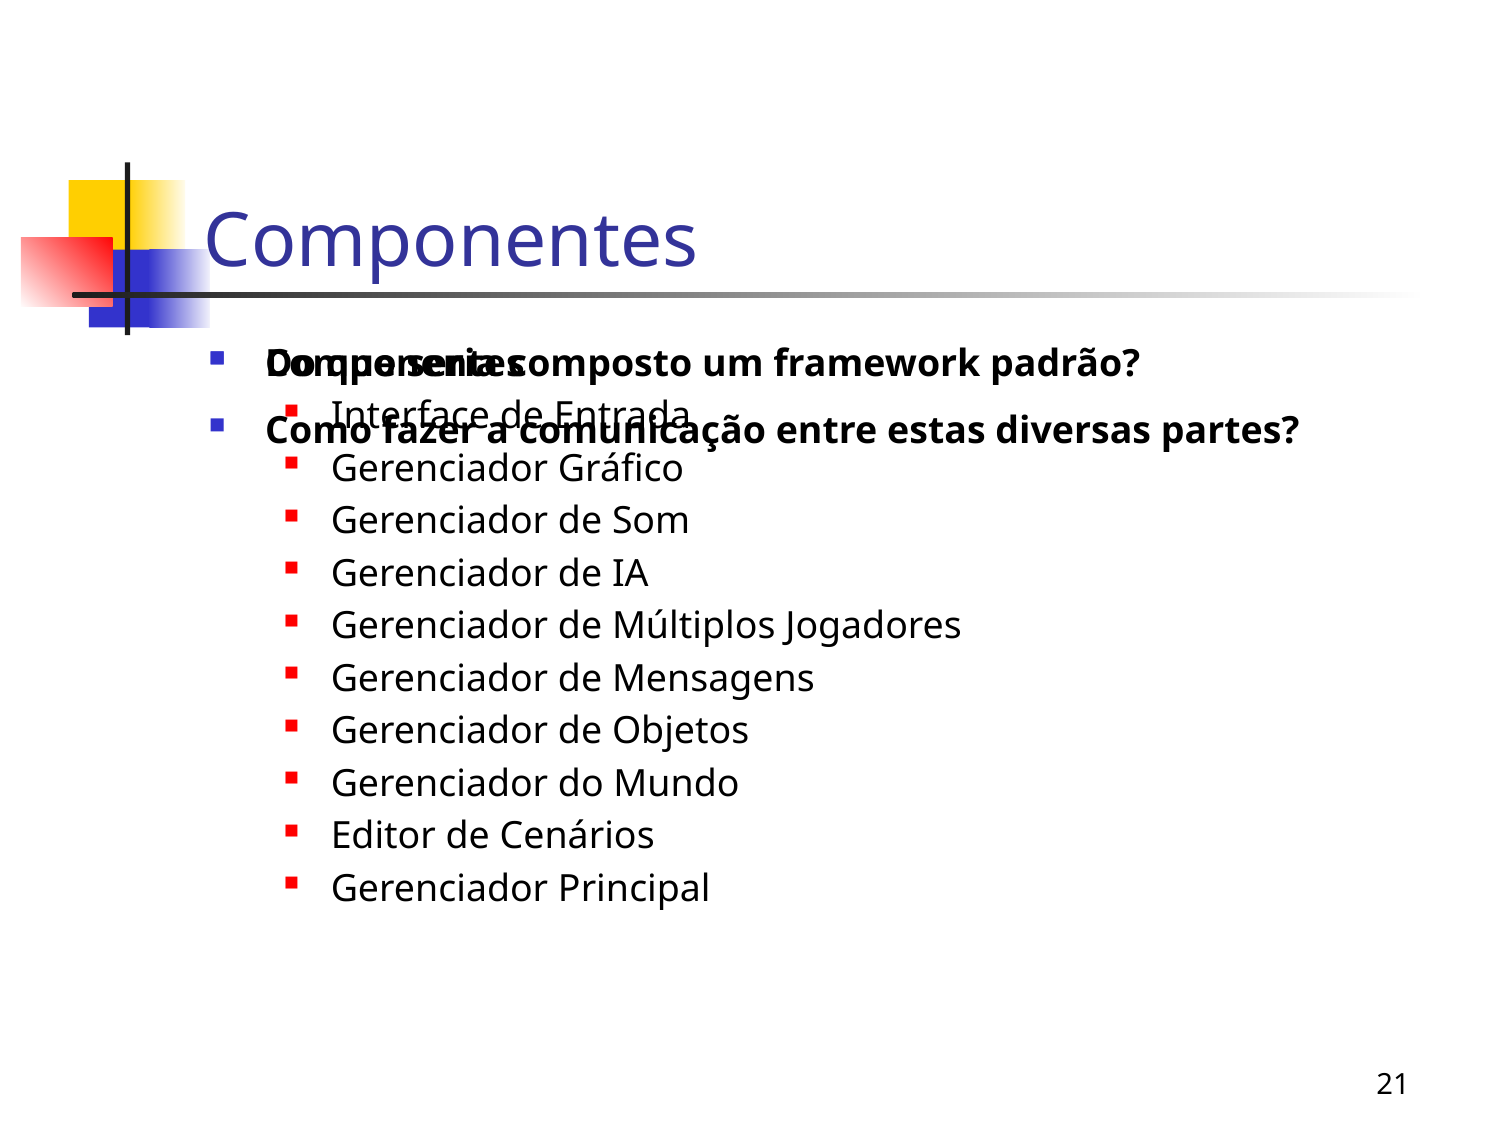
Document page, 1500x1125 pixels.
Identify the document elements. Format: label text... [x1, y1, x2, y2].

list Componentes Interface de Entrada Gerenciador Gráfico Gerenciador de Som Gerenciador de IA Gerenciador de Múltiplos Jogadores Gerenciador de Mensagens Gerenciador de Objetos Gerenciador do Mundo Editor de Cenários Gerenciador Principal [193, 331, 1469, 1006]
slide_number 21 [1112, 1037, 1426, 1113]
title Componentes [188, 101, 1468, 289]
